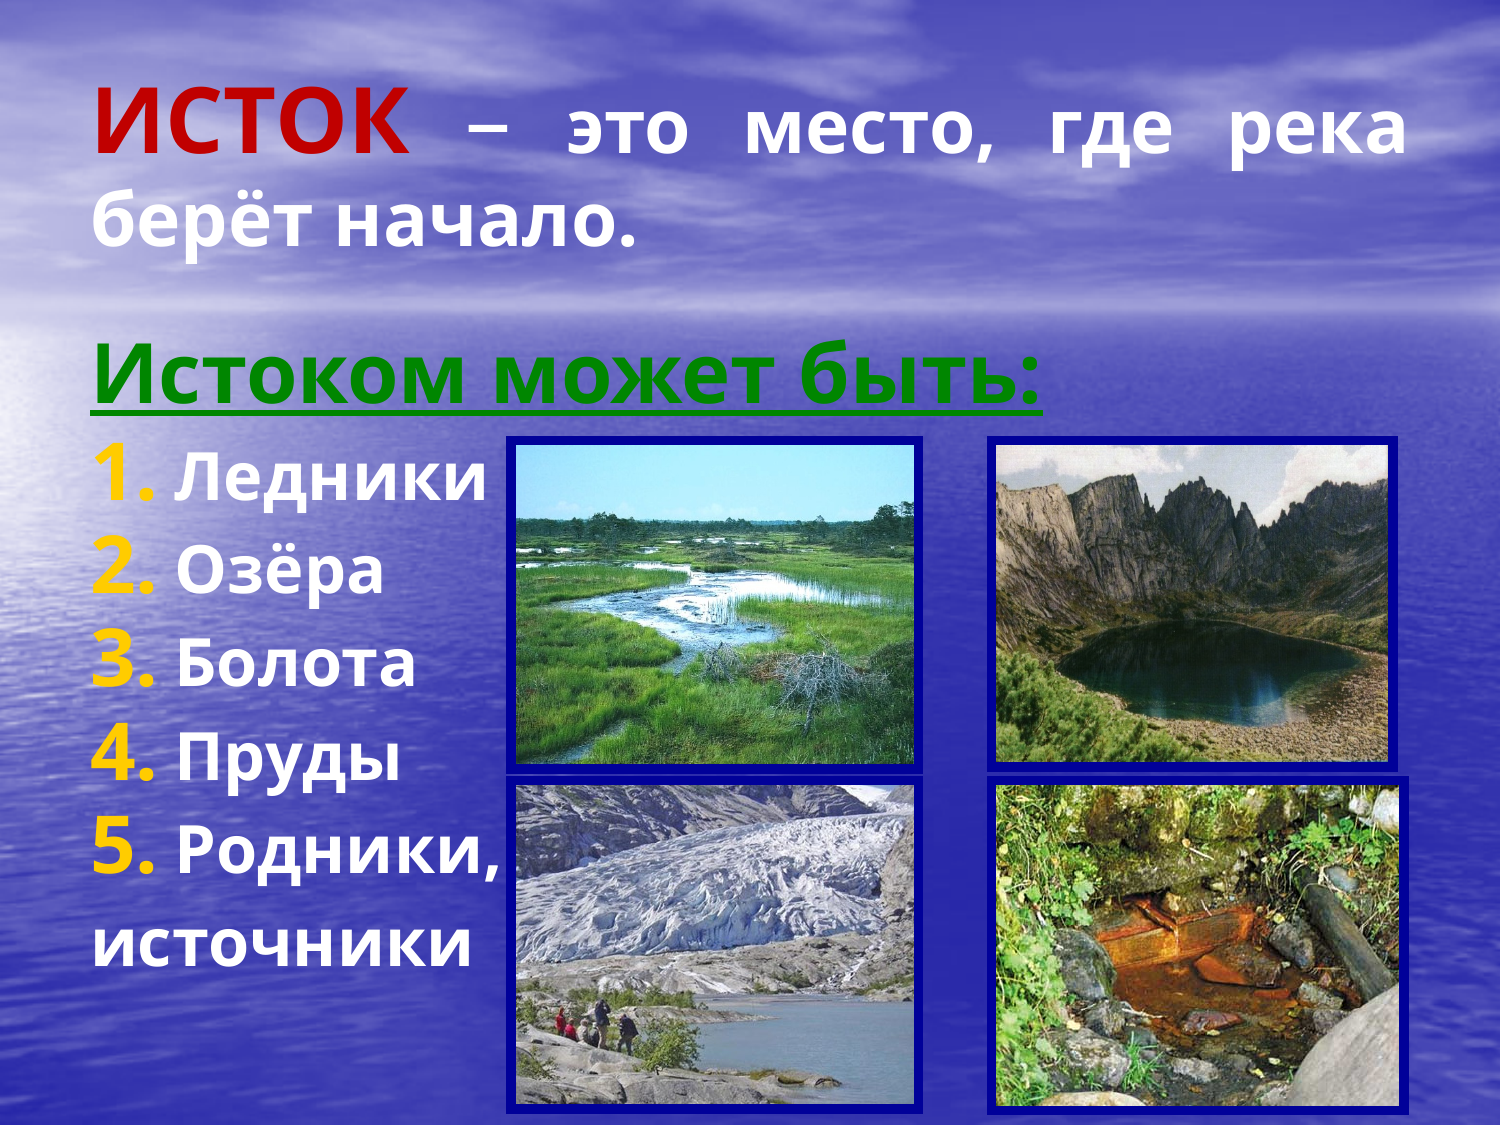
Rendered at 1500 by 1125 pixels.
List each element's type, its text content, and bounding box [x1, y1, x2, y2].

picture [515, 784, 915, 1105]
title ИСТОК – это место, где река берёт начало. [74, 47, 1426, 276]
picture [995, 445, 1389, 763]
picture [515, 445, 915, 765]
picture [995, 784, 1400, 1107]
list Истоком может быть: Ледники Озёра Болота Пруды Родники, источники [74, 312, 1426, 988]
